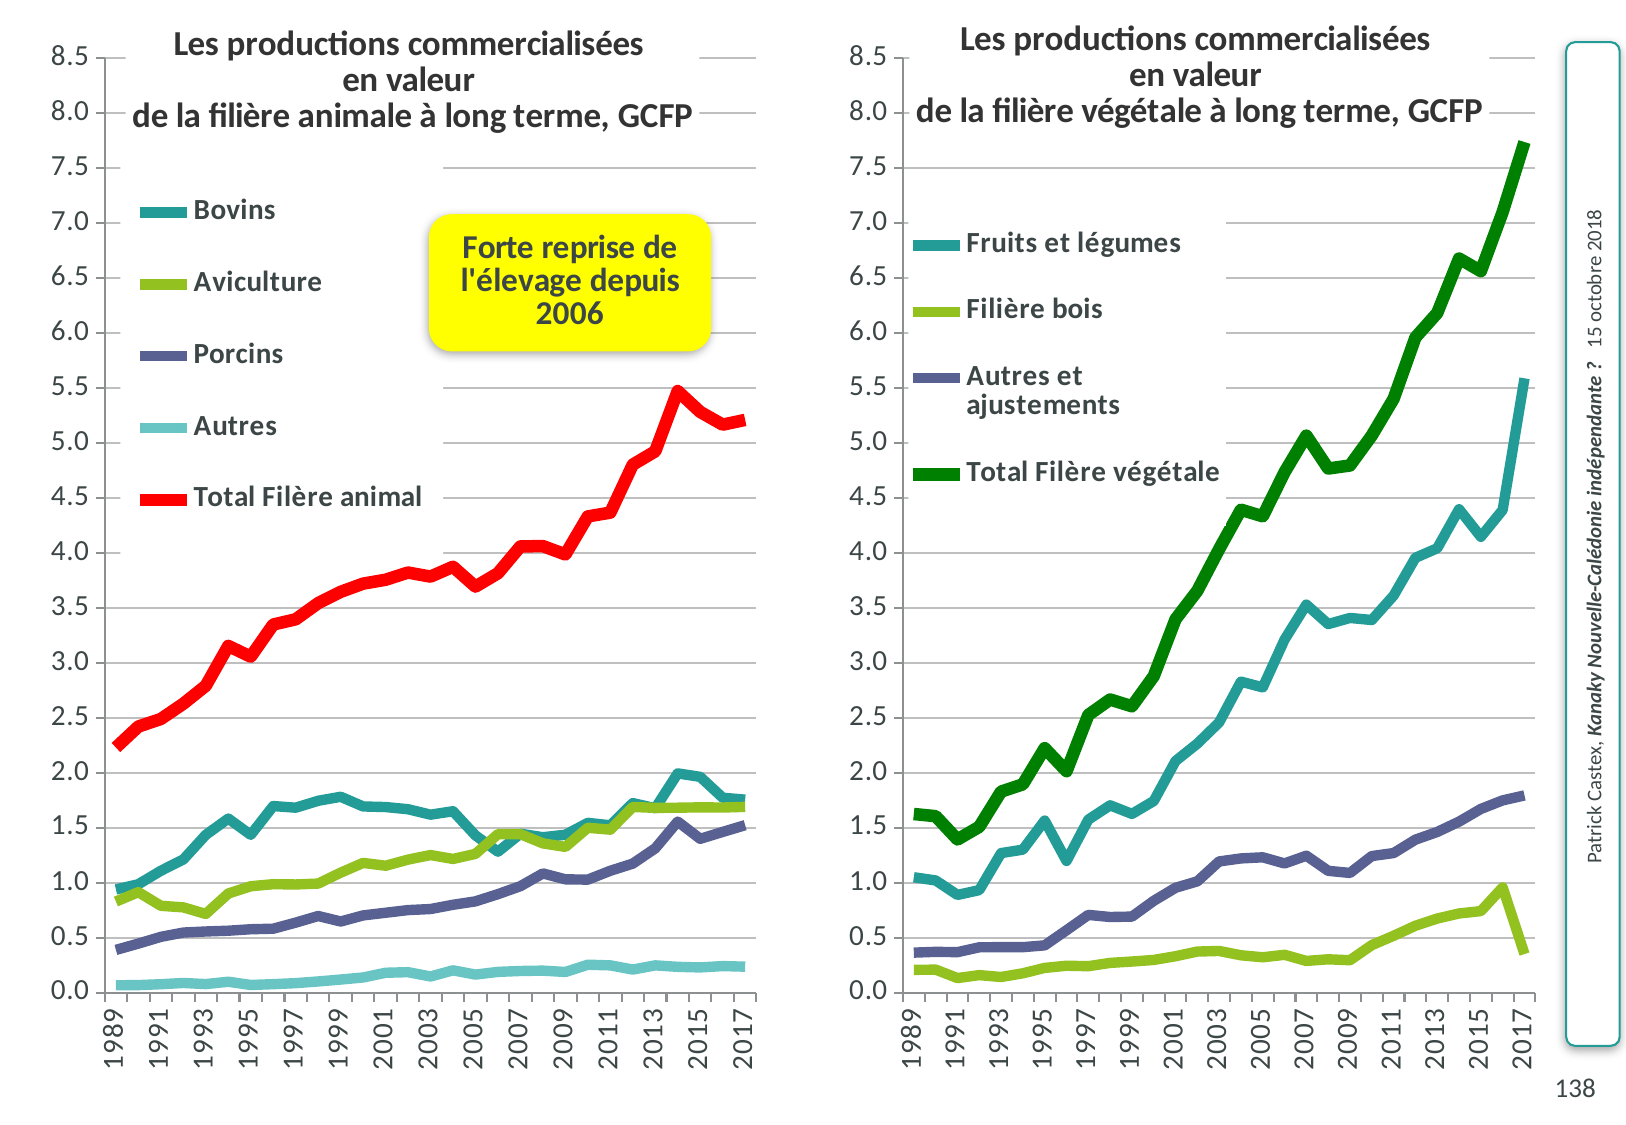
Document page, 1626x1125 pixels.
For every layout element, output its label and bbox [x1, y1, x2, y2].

chart [815, 10, 1543, 1105]
chart [14, 10, 764, 1105]
